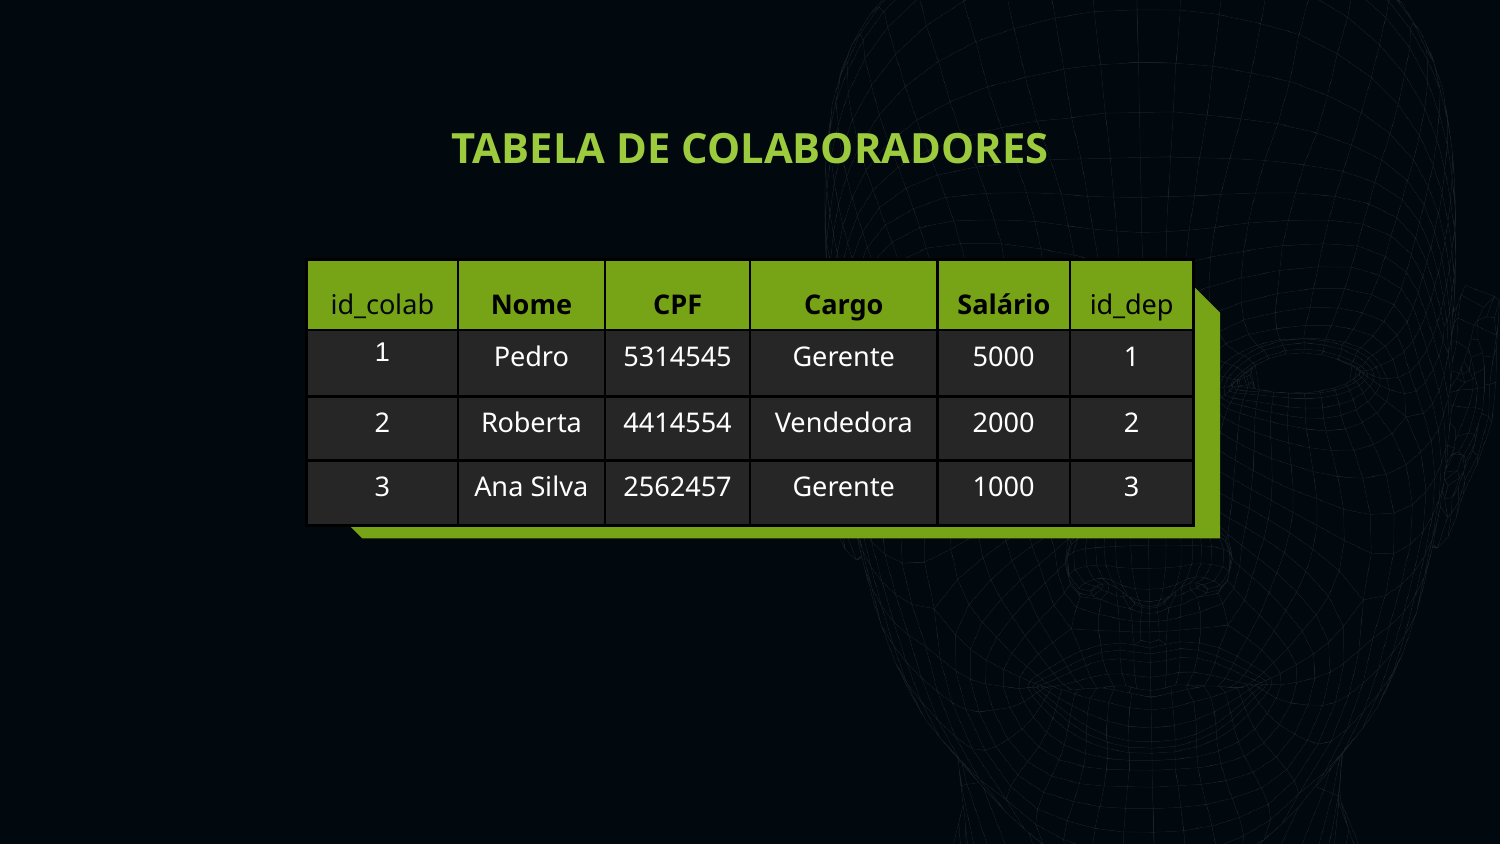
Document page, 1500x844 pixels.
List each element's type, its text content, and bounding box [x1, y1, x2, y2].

table_cell Roberta [459, 398, 604, 459]
table_cell 1 [1071, 331, 1192, 395]
table_cell 5000 [939, 331, 1069, 395]
table_cell 3 [1071, 462, 1192, 524]
text_box TABELA DE COLABORADORES [207, 106, 1293, 187]
table_cell 2 [1071, 398, 1192, 459]
table_cell 1 [308, 331, 457, 395]
table_cell 2562457 [606, 462, 749, 524]
table_cell Pedro [459, 331, 604, 395]
table_header Salário [939, 261, 1069, 329]
table_cell Ana Silva [459, 462, 604, 524]
table_cell 5314545 [606, 331, 749, 395]
table_cell 4414554 [606, 398, 749, 459]
table_cell 3 [308, 462, 457, 524]
table_header CPF [606, 261, 749, 329]
table_cell Gerente [751, 331, 936, 395]
table_cell Vendedora [751, 398, 936, 459]
table_header id_colab [308, 261, 457, 329]
text_box [350, 287, 1221, 539]
table_cell 2000 [939, 398, 1069, 459]
table_header Nome [459, 261, 604, 329]
table_header id_dep [1071, 261, 1192, 329]
table_cell 1000 [939, 462, 1069, 524]
table_header Cargo [751, 261, 936, 329]
table_cell Gerente [751, 462, 936, 524]
table_cell 2 [308, 398, 457, 459]
